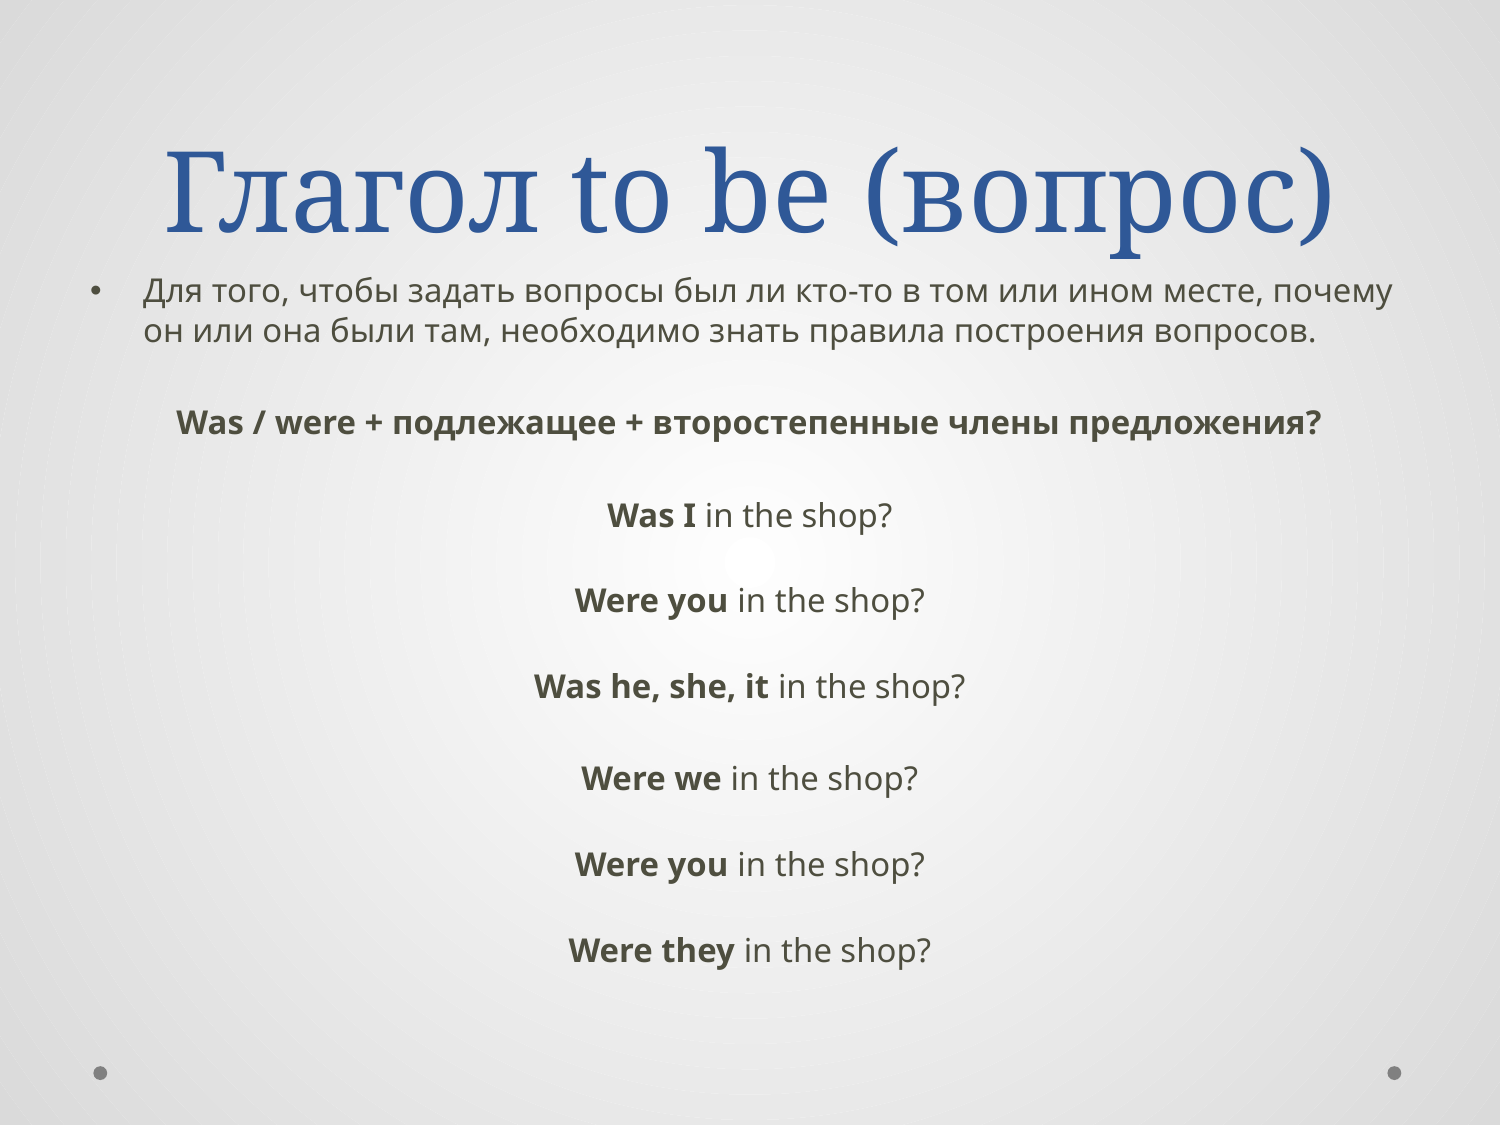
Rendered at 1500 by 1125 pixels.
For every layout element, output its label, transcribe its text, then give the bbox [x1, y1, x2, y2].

list Для того, чтобы задать вопросы был ли кто-то в том или ином месте, почему он или она были там, необходимо знать правила построения вопросов. Was / were + подлежащее + второстепенные члены предложения? Was I in the shop? Were you in the shop? Was he, she, it in the shop? Were we in the shop? Were you in the shop? Were they in the shop? [75, 262, 1425, 1005]
title Глагол to be (вопрос) [75, 0, 1425, 262]
